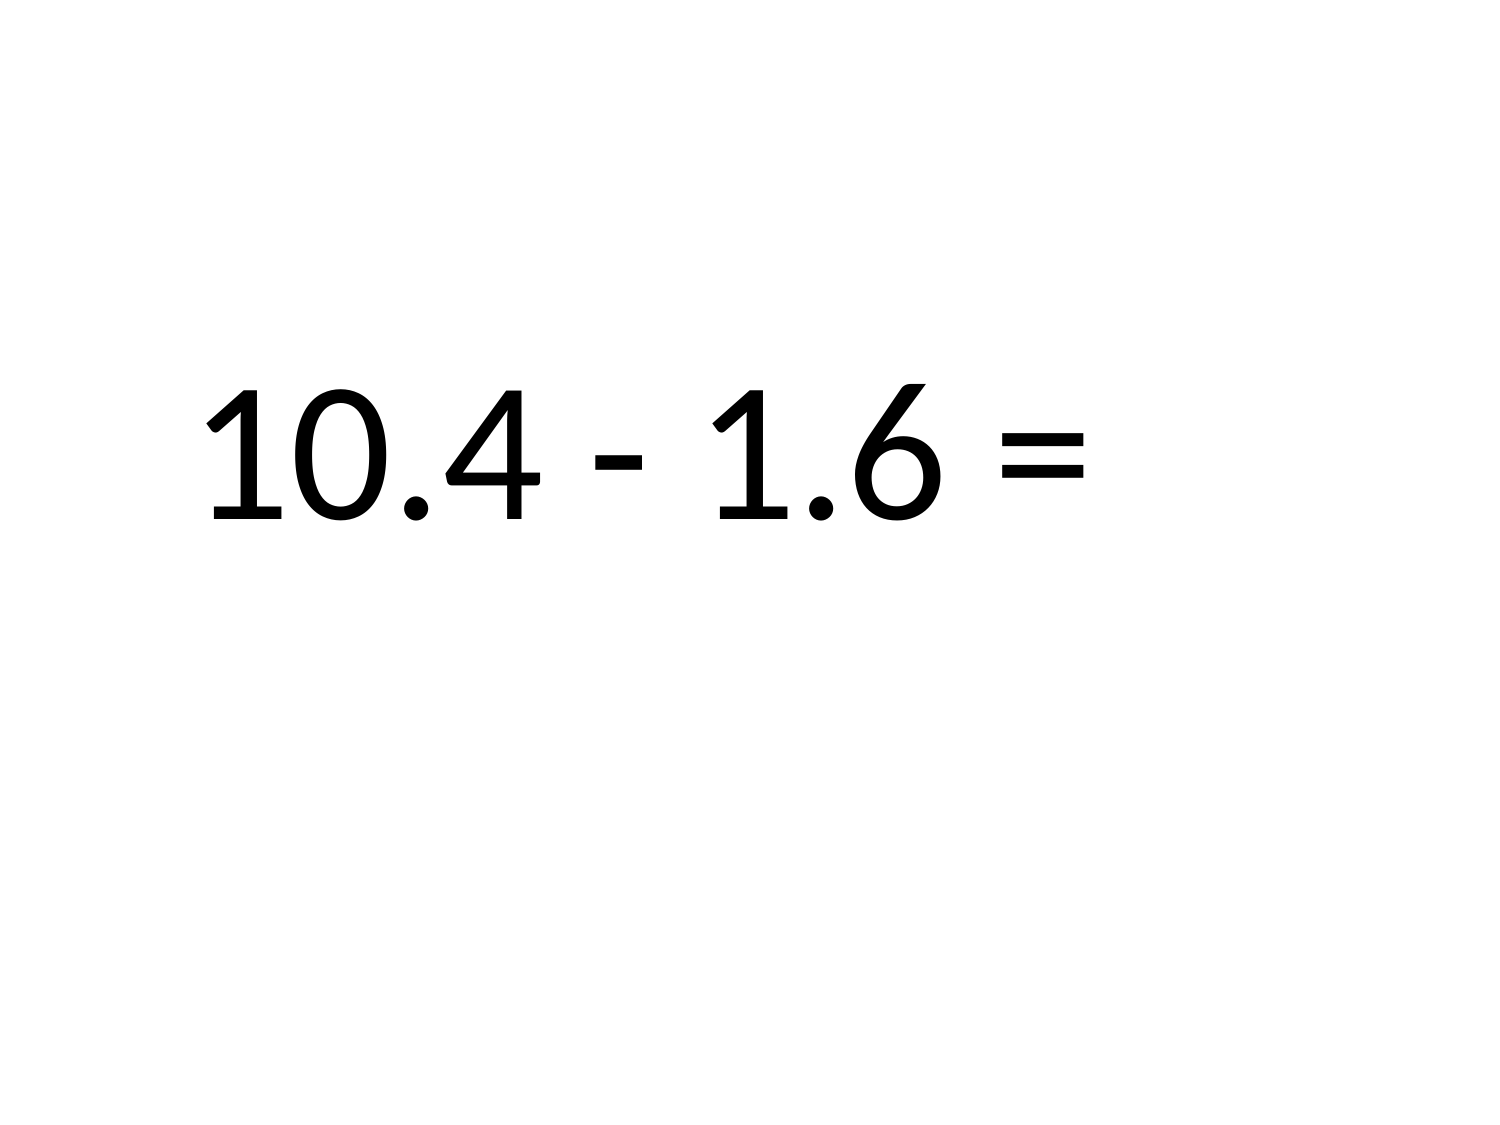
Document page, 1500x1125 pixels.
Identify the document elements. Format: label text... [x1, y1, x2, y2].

text_box 10.4 - 1.6 = [174, 312, 1225, 568]
